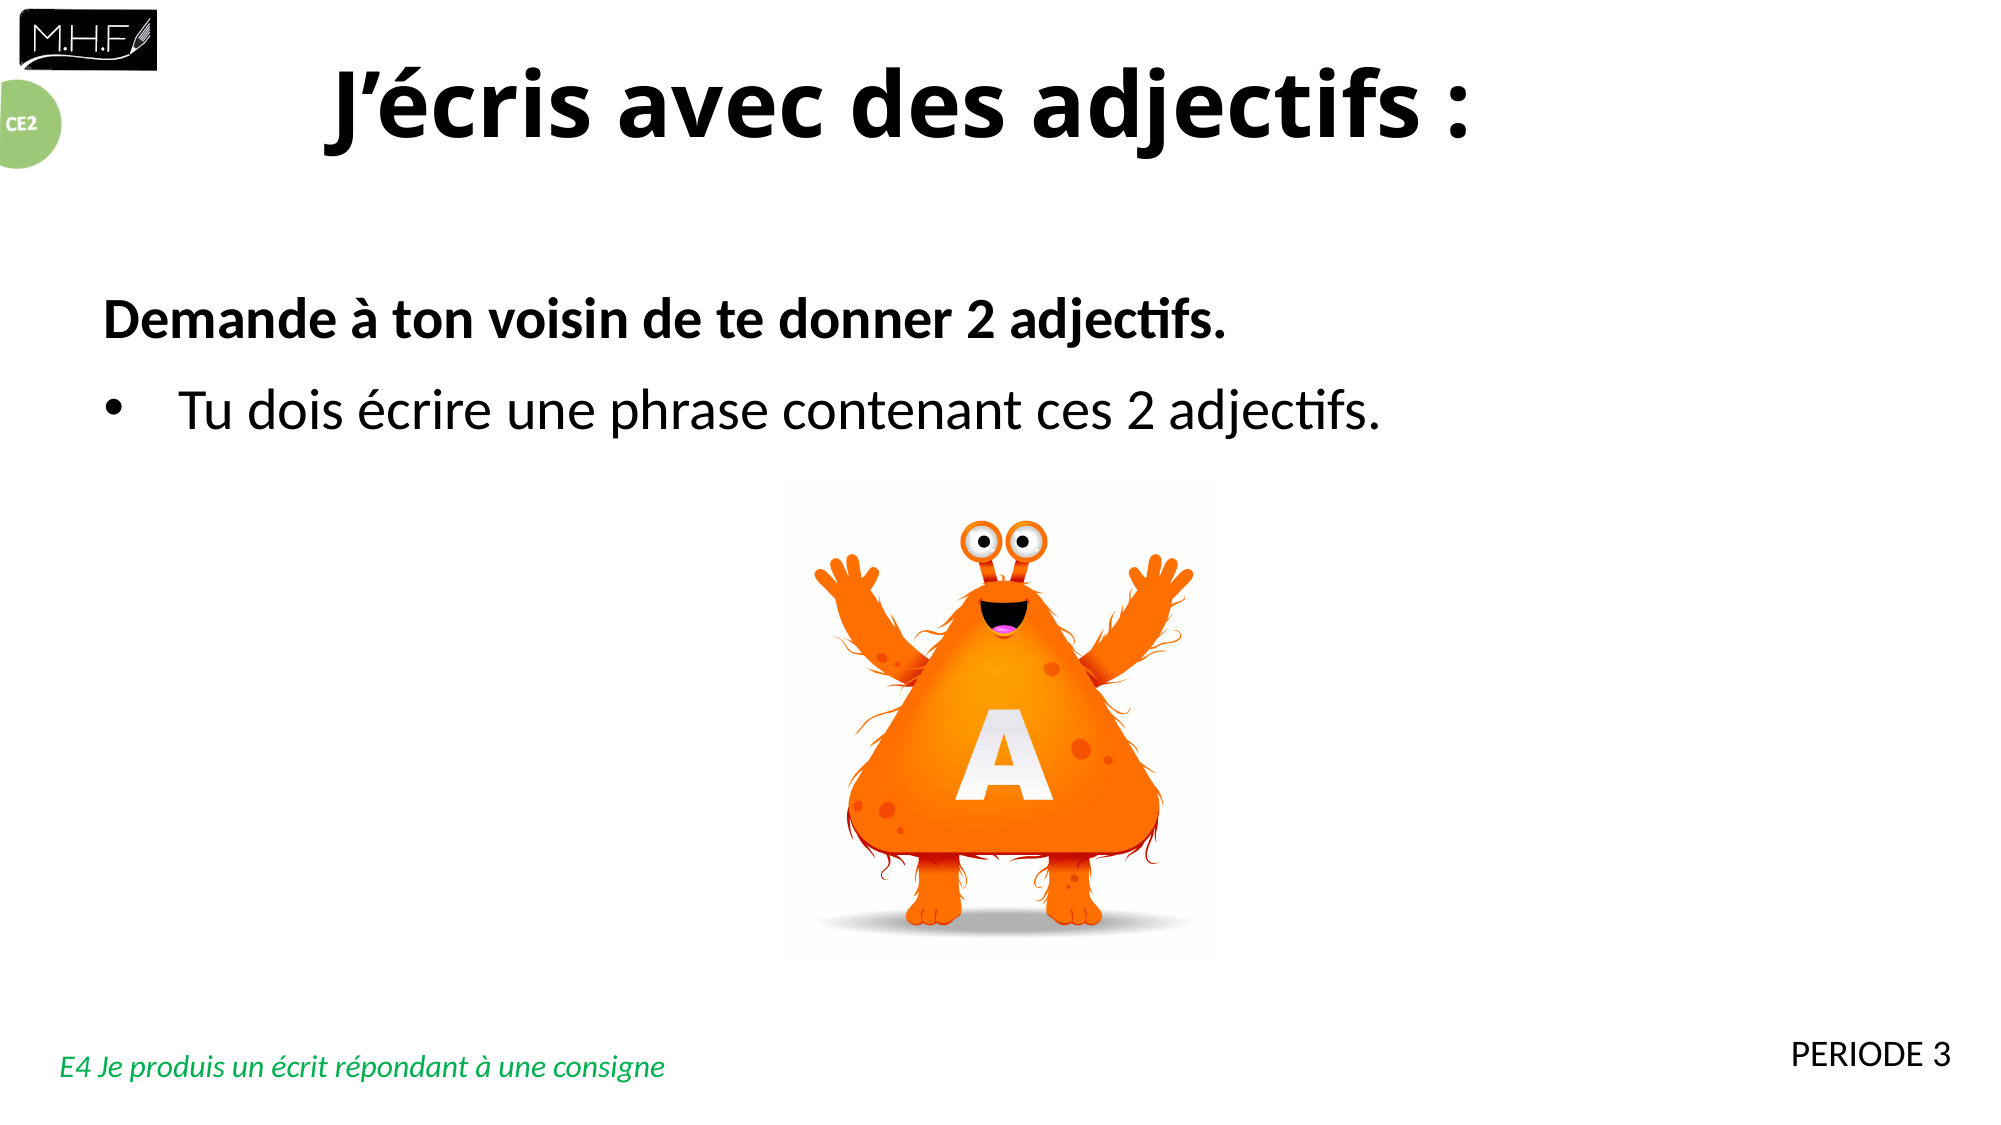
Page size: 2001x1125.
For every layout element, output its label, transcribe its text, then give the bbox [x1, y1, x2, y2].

picture [782, 481, 1218, 963]
title J’écris avec des adjectifs : [316, 0, 1863, 218]
text_box Demande à ton voisin de te donner 2 adjectifs. Tu dois écrire une phrase contenant ces 2 adjectifs. [88, 207, 1508, 511]
text_box E4 Je produis un écrit répondant à une consigne [44, 1038, 1346, 1092]
text_box PERIODE 3 [1362, 1021, 1967, 1082]
picture [0, 7, 157, 207]
